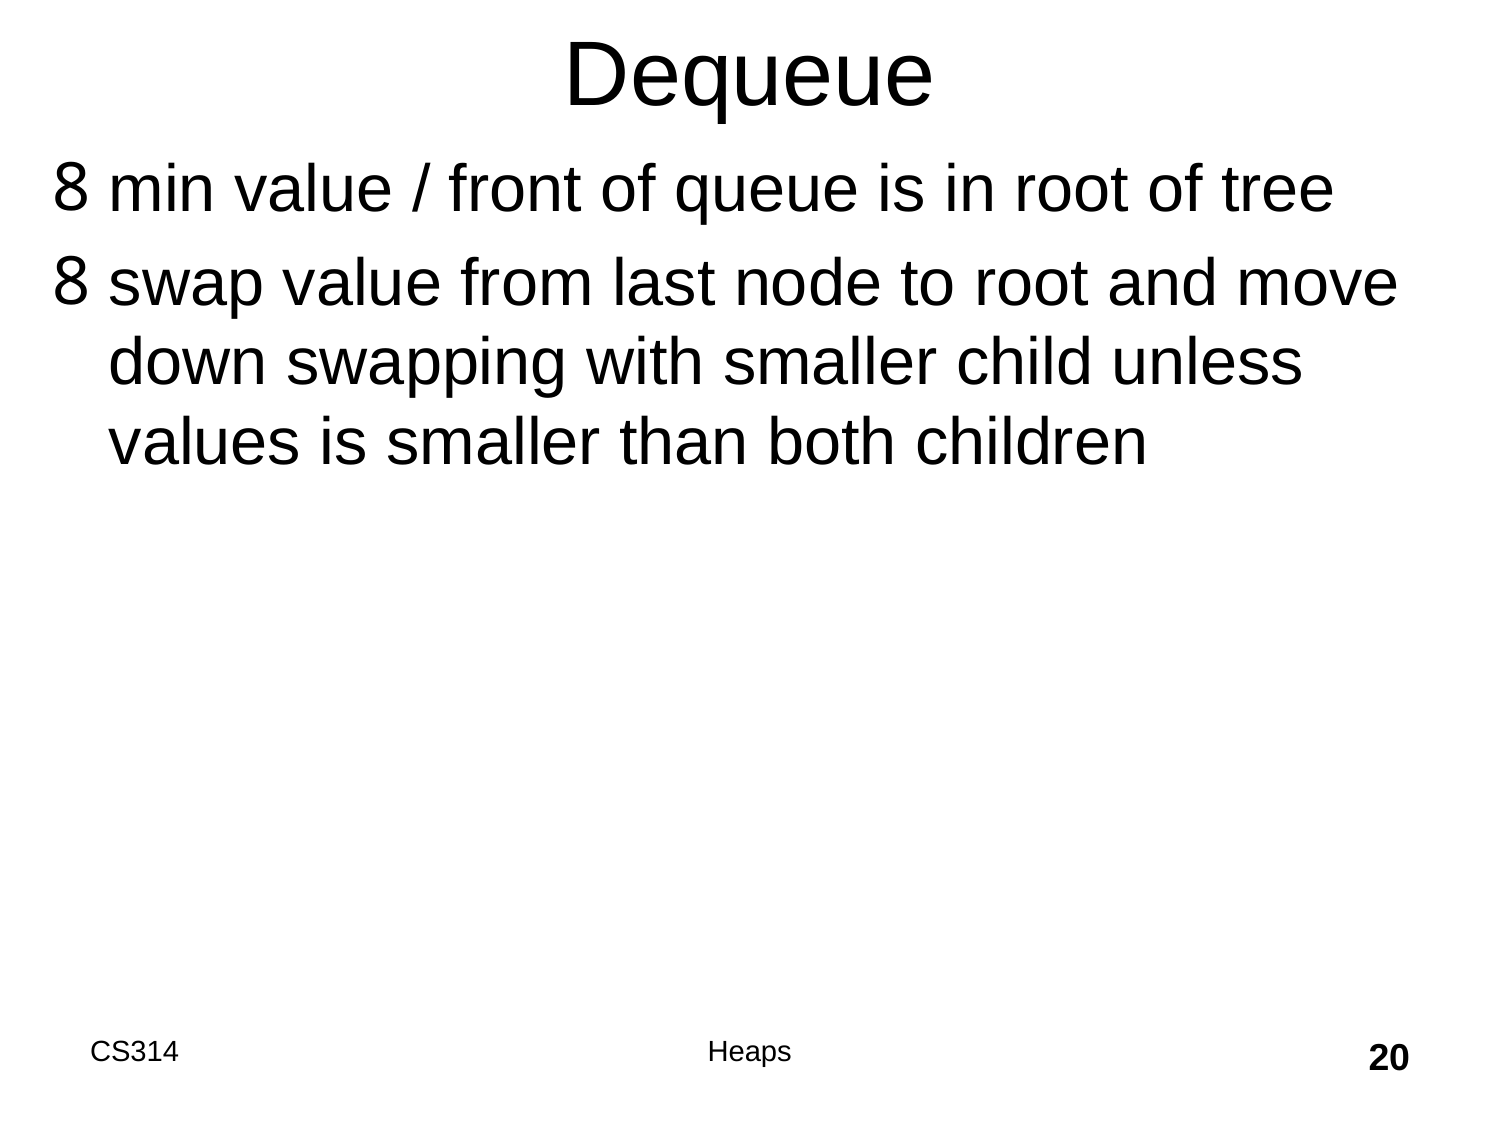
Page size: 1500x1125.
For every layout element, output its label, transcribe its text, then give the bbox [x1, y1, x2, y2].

footer Heaps [462, 1024, 1038, 1101]
list min value / front of queue is in root of tree swap value from last node to root and move down swapping with smaller child unless values is smaller than both children [37, 137, 1463, 1038]
slide_number CS314 [74, 1024, 451, 1101]
title Dequeue [112, 0, 1388, 137]
slide_number 20 [1112, 1024, 1426, 1101]
